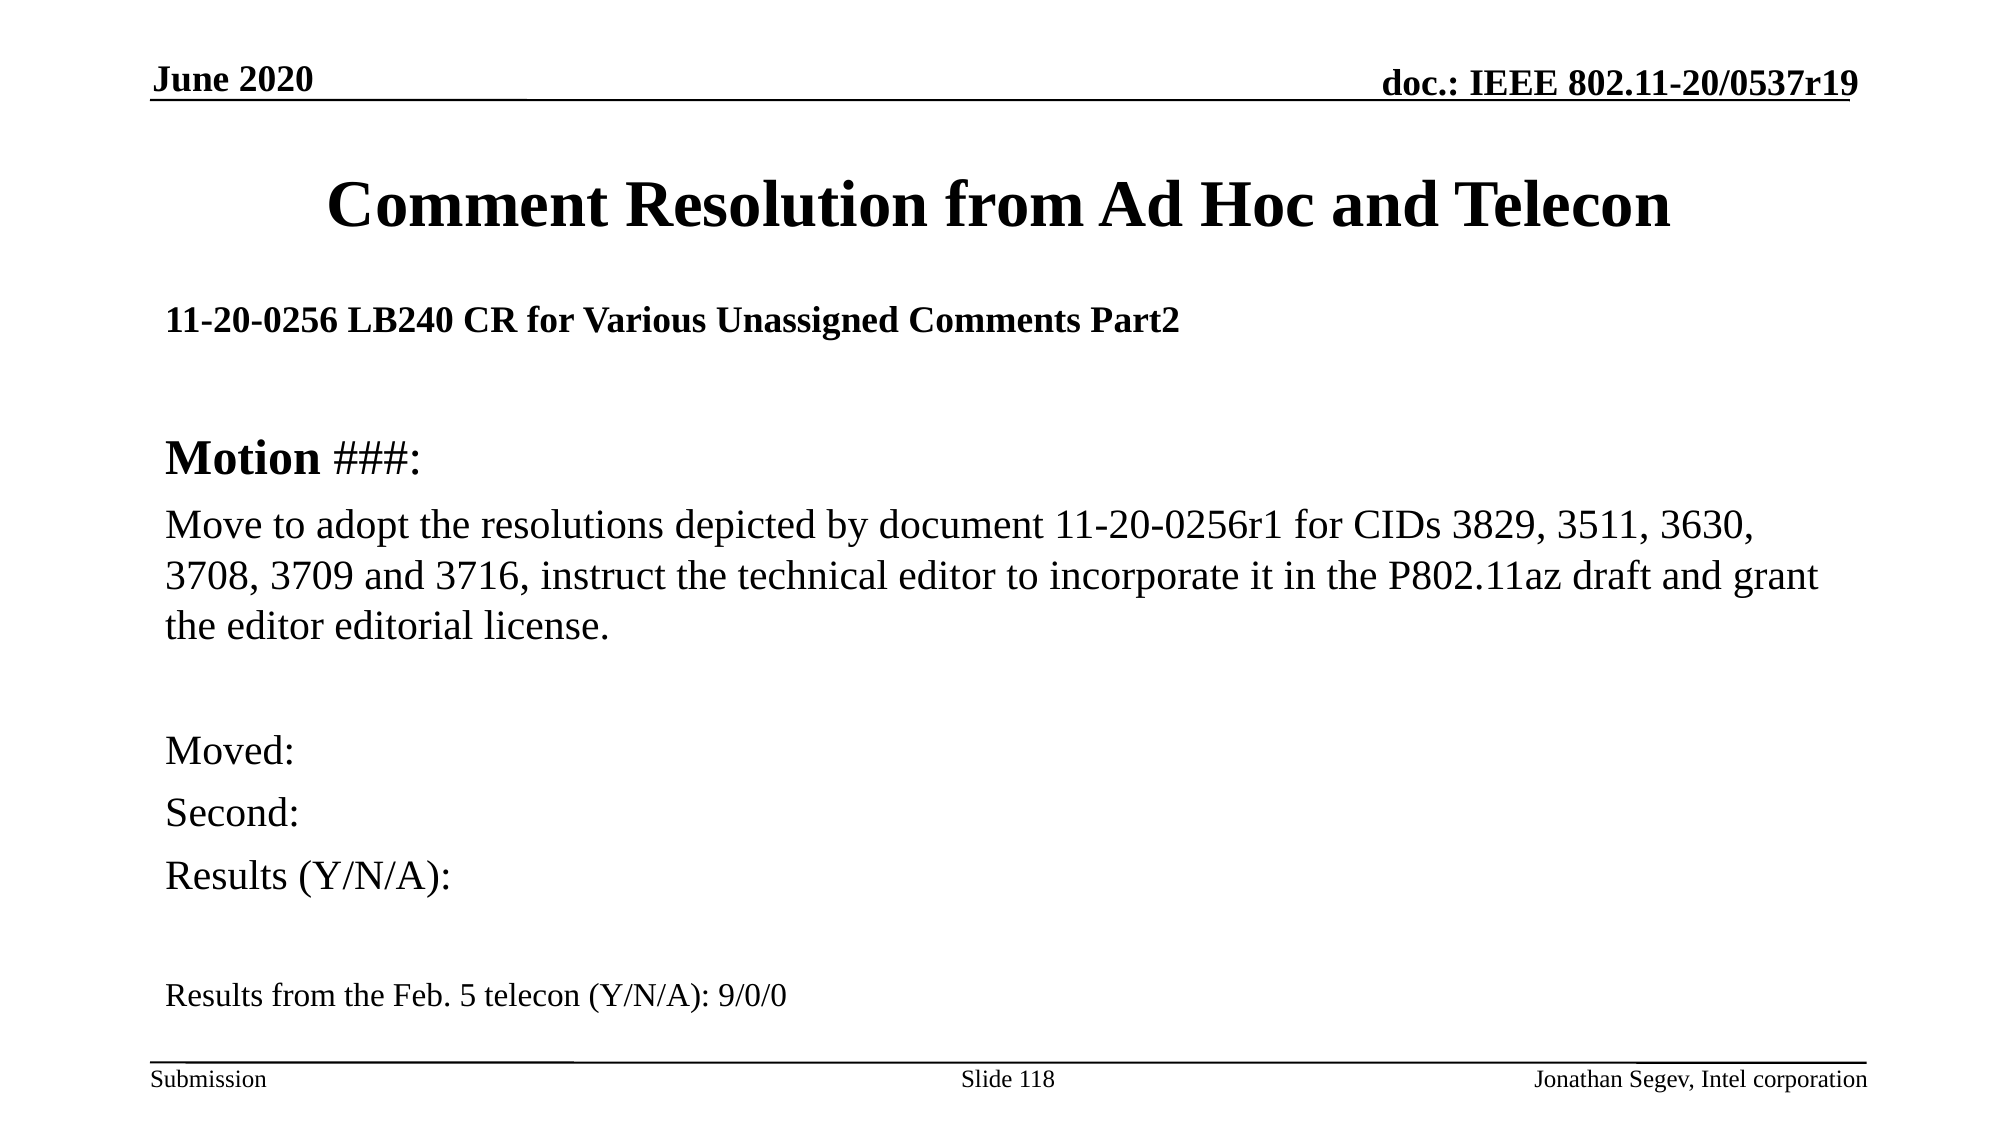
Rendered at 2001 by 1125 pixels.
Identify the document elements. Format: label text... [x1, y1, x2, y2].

footer Jonathan Segev, Intel corporation [1171, 1061, 1869, 1093]
list 11-20-0256 LB240 CR for Various Unassigned Comments Part2 Motion ###: Move to adopt the resolutions depicted by document 11-20-0256r1 for CIDs 3829, 3511, 3630, 3708, 3709 and 3716, instruct the technical editor to incorporate it in the P802.11az draft and grant the editor editorial license. Moved: Second: Results (Y/N/A): Results from the Feb. 5 telecon (Y/N/A): 9/0/0 [149, 286, 1850, 1000]
slide_number Slide 118 [950, 1061, 1067, 1123]
title Comment Resolution from Ad Hoc and Telecon [149, 112, 1850, 286]
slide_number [152, 54, 563, 100]
